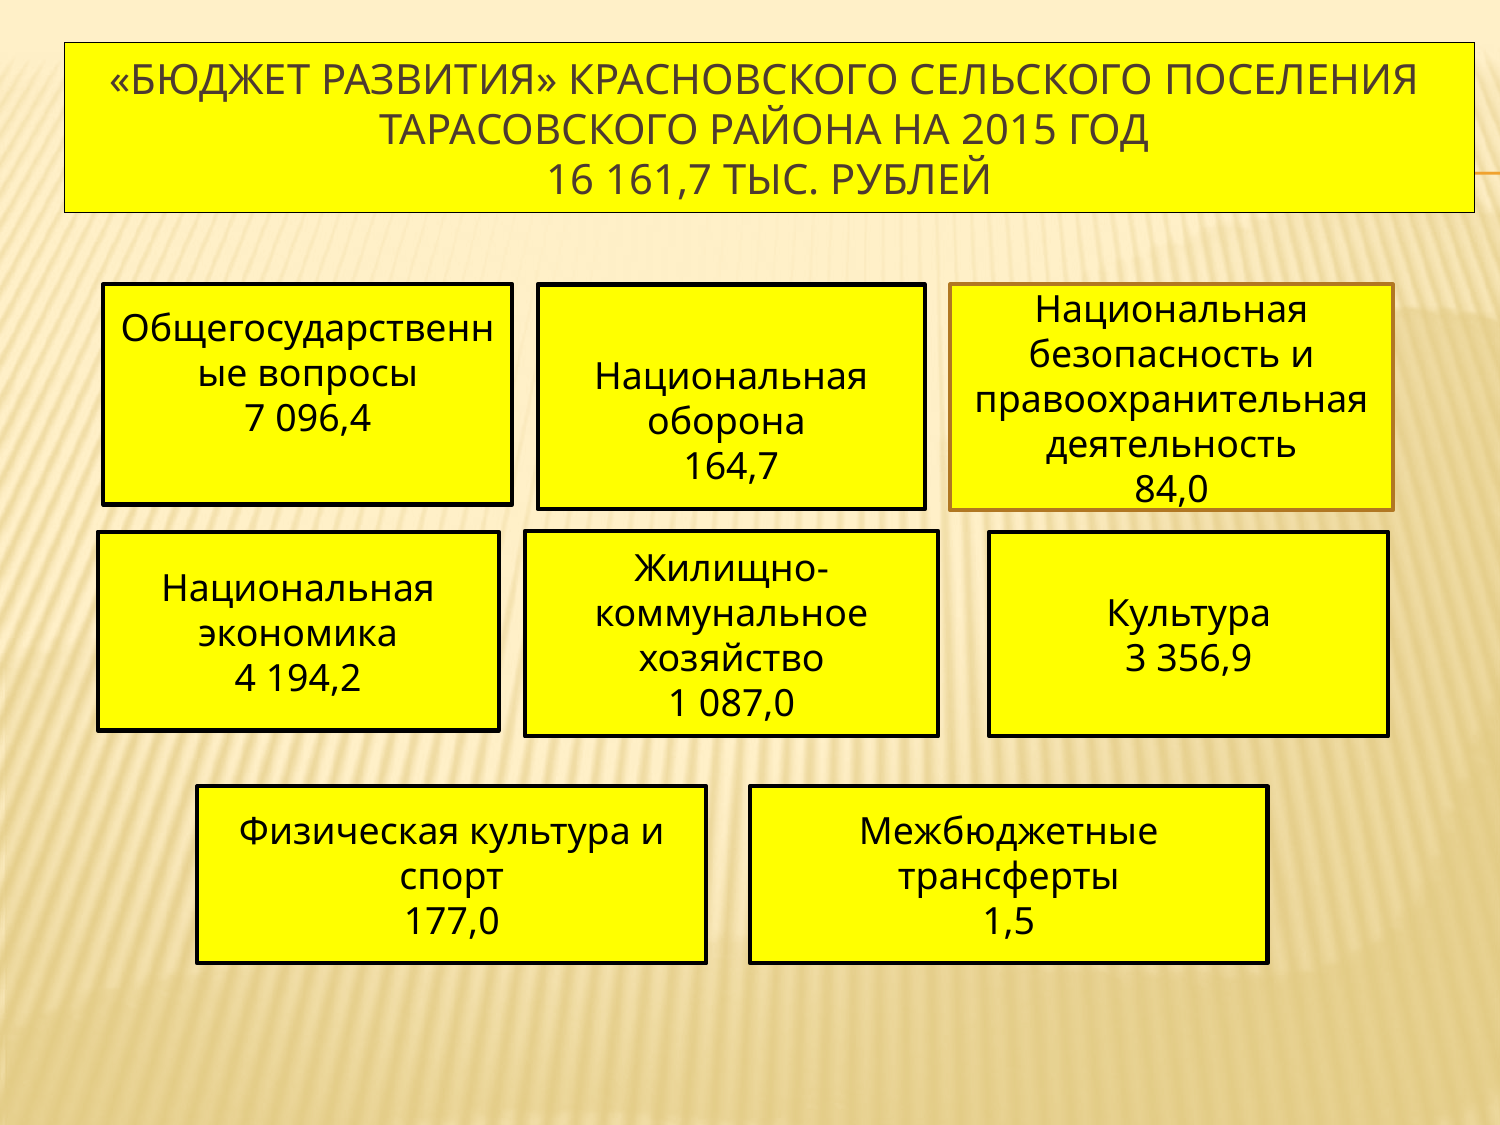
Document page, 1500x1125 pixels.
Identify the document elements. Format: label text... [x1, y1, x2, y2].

text_box Физическая культура и спорт 177,0 [195, 784, 708, 965]
text_box Национальная безопасность и правоохранительная деятельность 84,0 [948, 282, 1395, 512]
text_box Национальная экономика 4 194,2 [96, 530, 501, 733]
title «бюджет развития» КРАСНОВСКОГО СЕЛЬСКОГО ПОСЕЛЕНИЯ Тарасовского района на 2015 год 16 161,7 тыс. рублей [64, 42, 1475, 213]
text_box Жилищно-коммунальное хозяйство 1 087,0 [523, 529, 940, 738]
text_box Межбюджетные трансферты 1,5 [748, 784, 1270, 965]
text_box Общегосударственные вопросы 7 096,4 [101, 282, 514, 507]
text_box Культура 3 356,9 [987, 530, 1390, 738]
text_box Национальная оборона 164,7 [536, 282, 927, 511]
